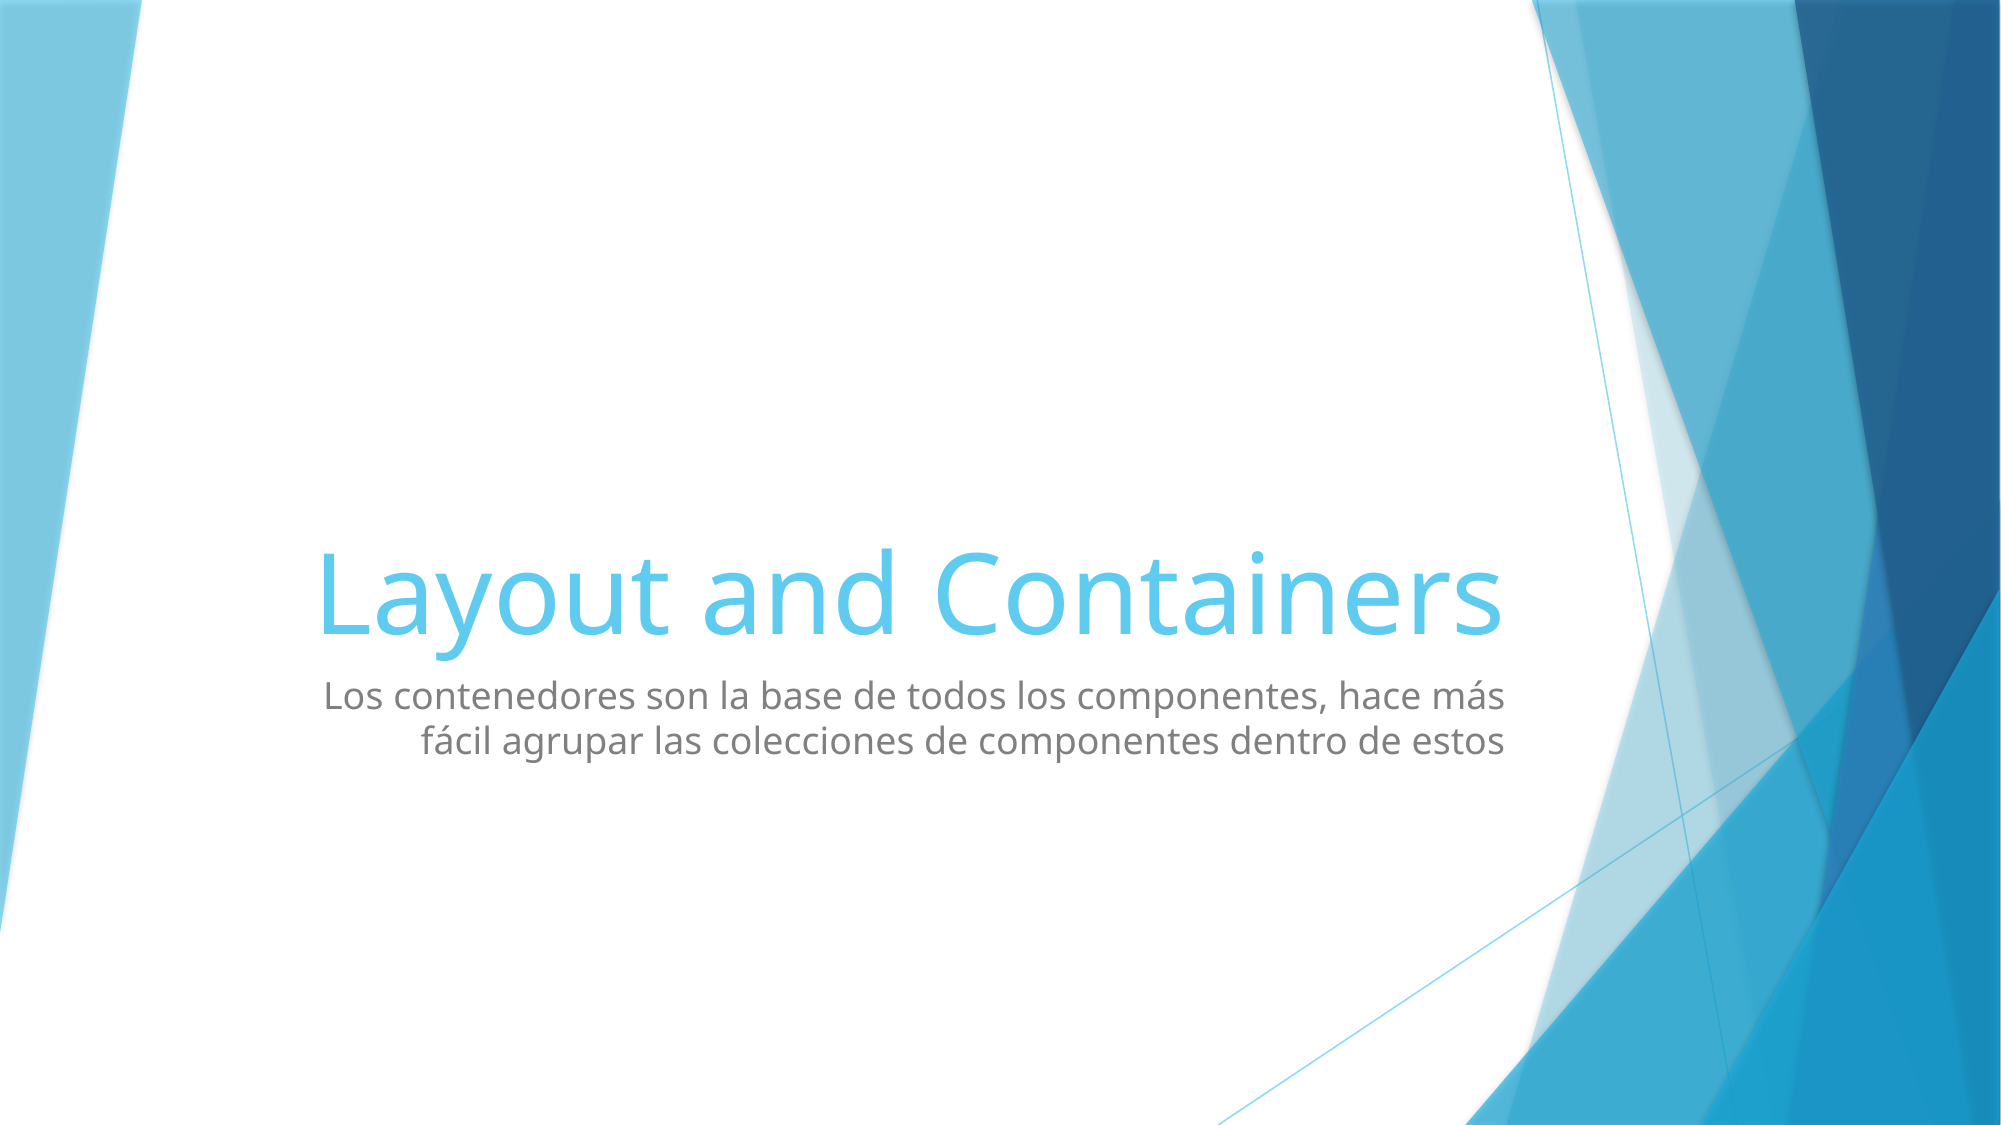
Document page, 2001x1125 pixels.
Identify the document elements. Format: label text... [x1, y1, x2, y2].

subtitle Los contenedores son la base de todos los componentes, hace más fácil agrupar las colecciones de componentes dentro de estos [247, 664, 1522, 845]
title Layout and Containers [247, 394, 1522, 664]
